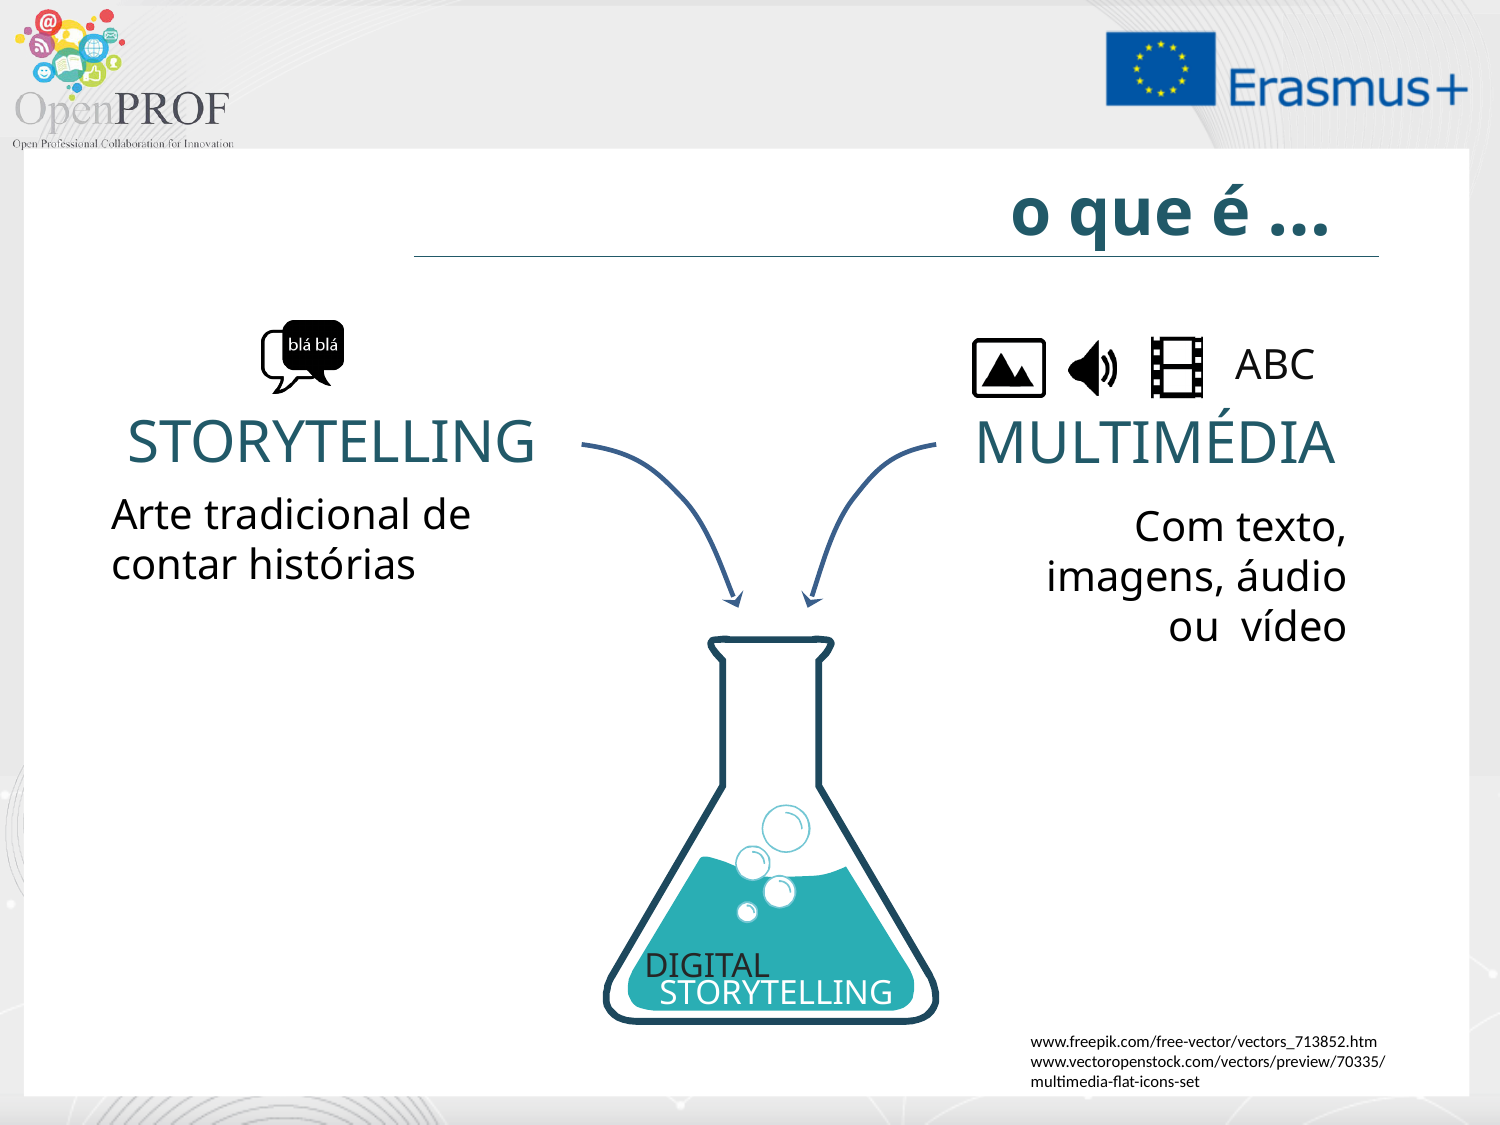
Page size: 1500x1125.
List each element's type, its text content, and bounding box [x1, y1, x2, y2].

text_box Arte tradicional de contar histórias [96, 492, 559, 595]
text_box MULTIMÉDIA [911, 397, 1400, 492]
text_box STORYTELLING [558, 964, 996, 1059]
text_box [802, 448, 911, 608]
text_box [23, 148, 1470, 1097]
text_box ABC [1199, 330, 1353, 398]
picture [0, 0, 1500, 1125]
text_box [581, 442, 743, 608]
text_box www.freepik.com/free-vector/vectors_713852.htm www.vectoropenstock.com/vectors/preview/70335/multimedia-flat-icons-set [1015, 1023, 1470, 1099]
text_box Com texto, imagens, áudio ou vídeo [972, 491, 1363, 657]
text_box o que é … [995, 153, 1347, 255]
text_box STORYTELLING [88, 397, 577, 492]
